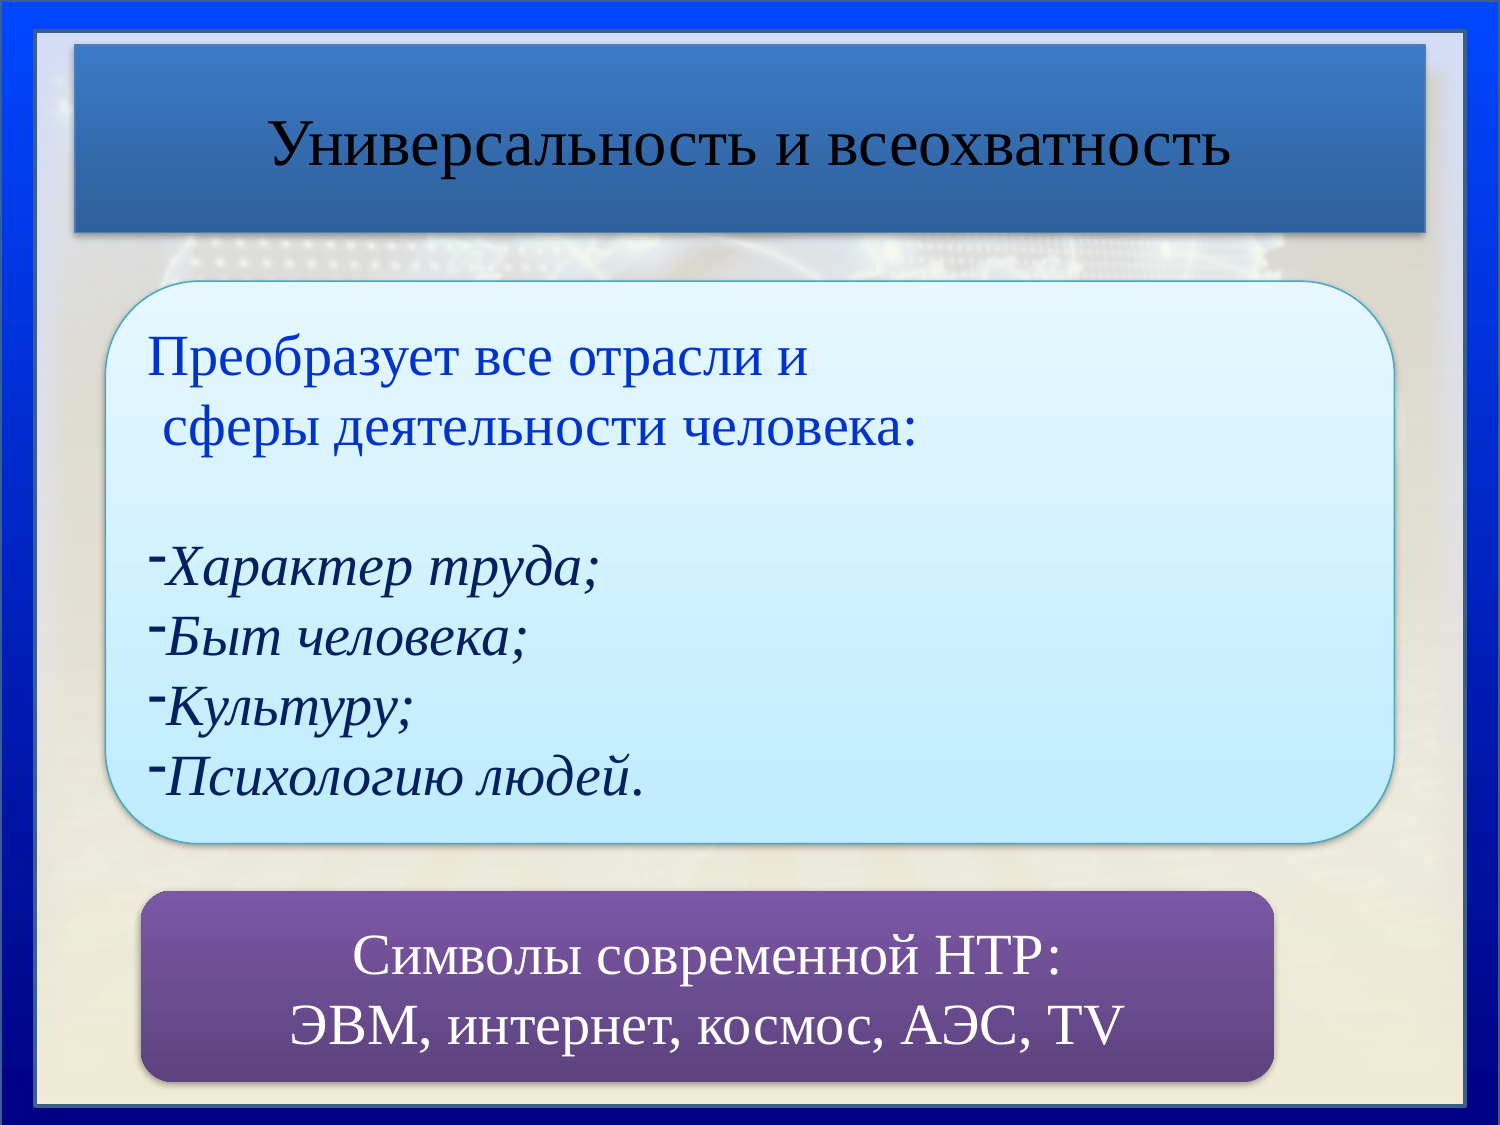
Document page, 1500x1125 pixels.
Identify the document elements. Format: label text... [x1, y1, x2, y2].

text_box Преобразует все отрасли и сферы деятельности человека: Характер труда; Быт человека; Культуру; Психологию людей. [104, 280, 1396, 845]
title Универсальность и всеохватность [74, 44, 1426, 233]
text_box Символы современной НТР: ЭВМ, интернет, космос, АЭС, ТV [140, 890, 1275, 1083]
